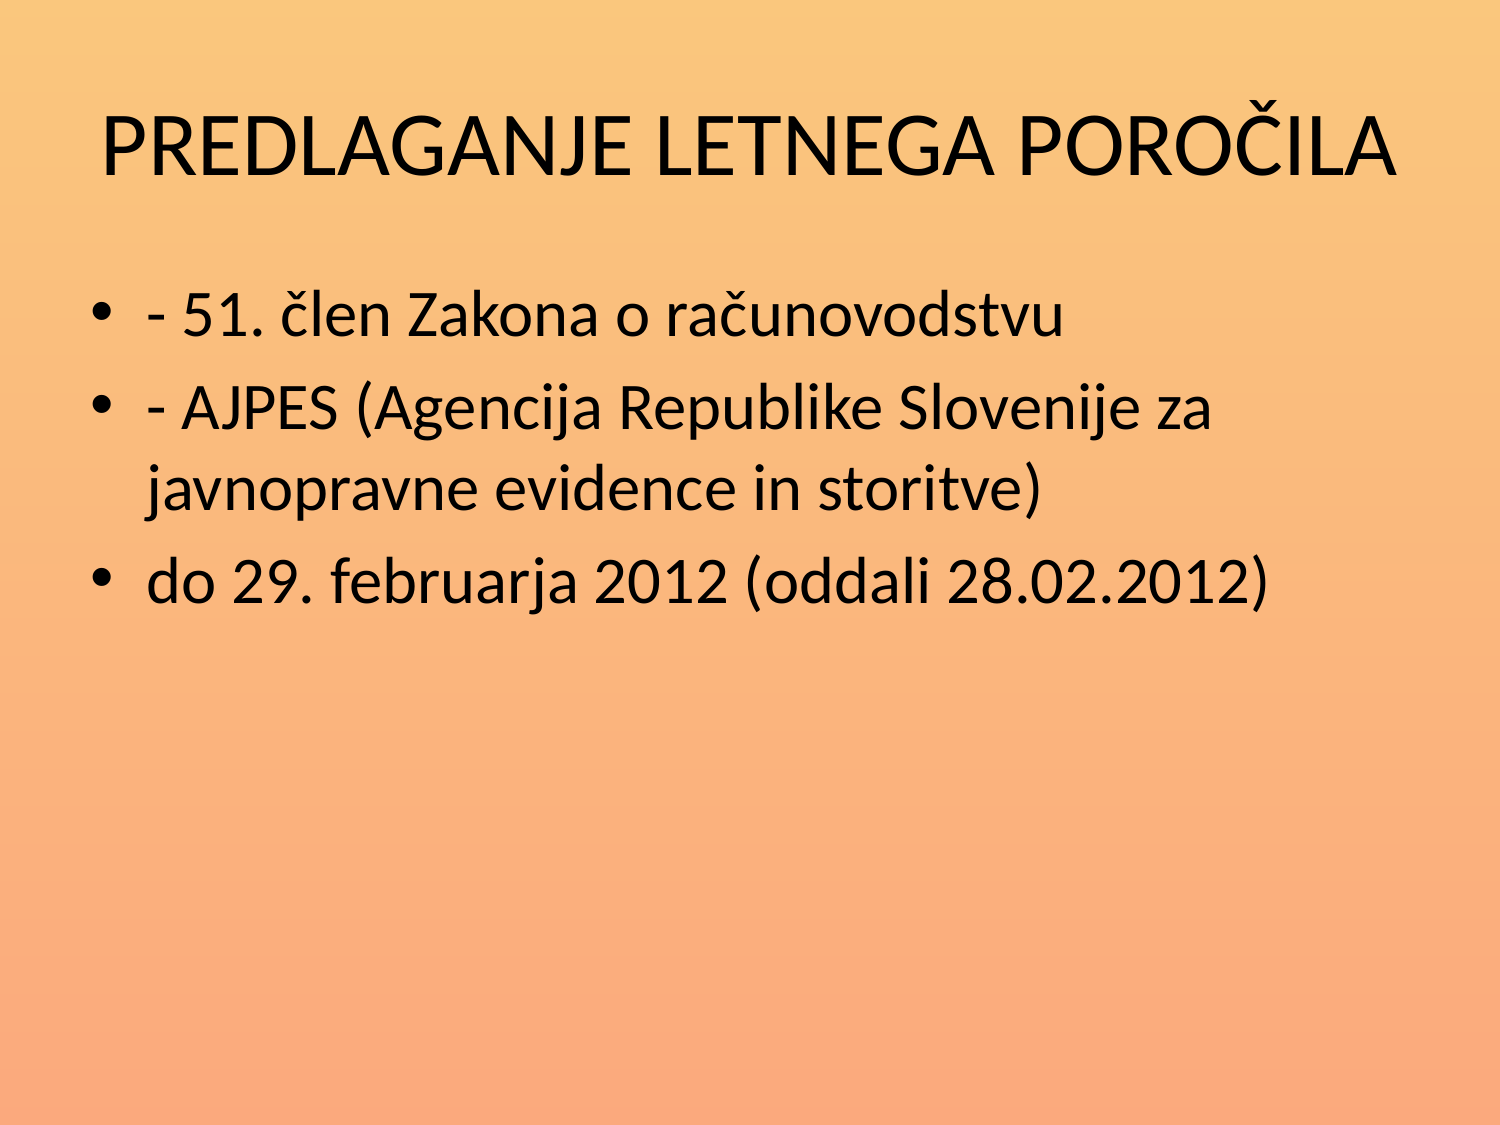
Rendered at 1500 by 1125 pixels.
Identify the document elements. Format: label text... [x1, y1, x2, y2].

list - 51. člen Zakona o računovodstvu - AJPES (Agencija Republike Slovenije za javnopravne evidence in storitve) do 29. februarja 2012 (oddali 28.02.2012) [75, 262, 1425, 1005]
title PREDLAGANJE LETNEGA POROČILA [75, 45, 1425, 233]
